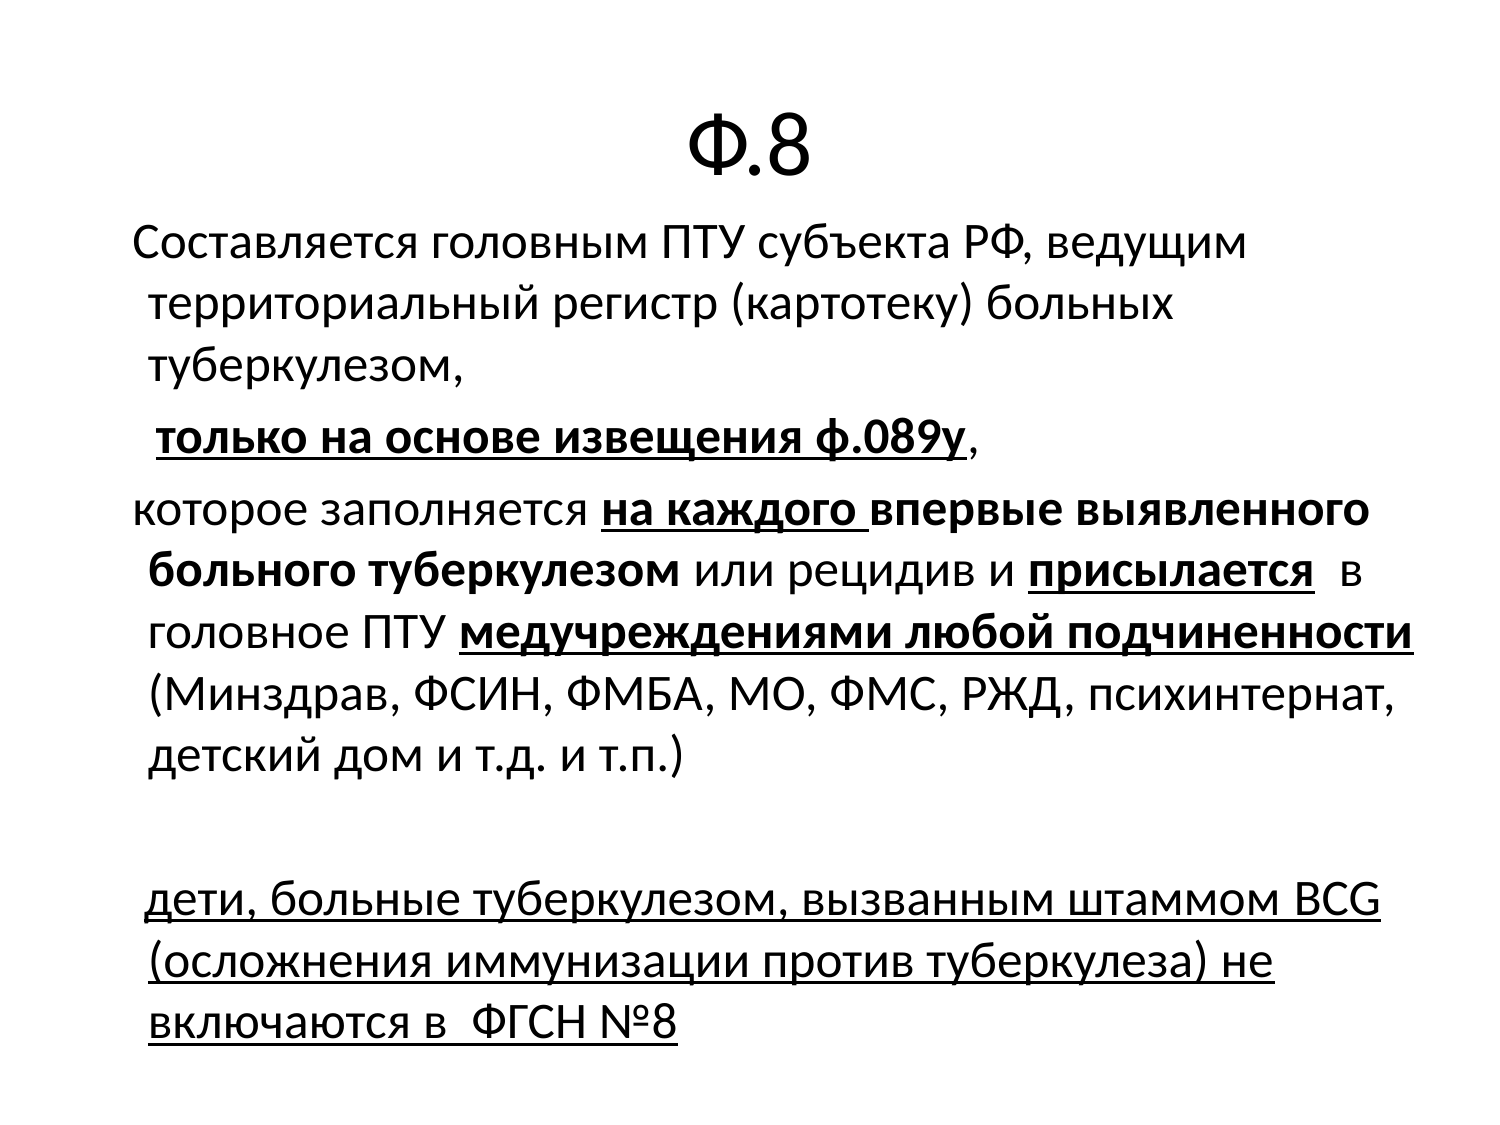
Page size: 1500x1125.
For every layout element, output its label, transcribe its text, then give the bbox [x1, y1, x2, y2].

title Ф.8 [74, 44, 1426, 233]
list Составляется головным ПТУ субъекта РФ, ведущим территориальный регистр (картотеку) больных туберкулезом, только на основе извещения ф.089у, которое заполняется на каждого впервые выявленного больного туберкулезом или рецидив и присылается в головное ПТУ медучреждениями любой подчиненности (Минздрав, ФСИН, ФМБА, МО, ФМС, РЖД, психинтернат, детский дом и т.д. и т.п.) дети, больные туберкулезом, вызванным штаммом BCG (осложнения иммунизации против туберкулеза) не включаются в ФГСН №8 [81, 198, 1433, 1071]
